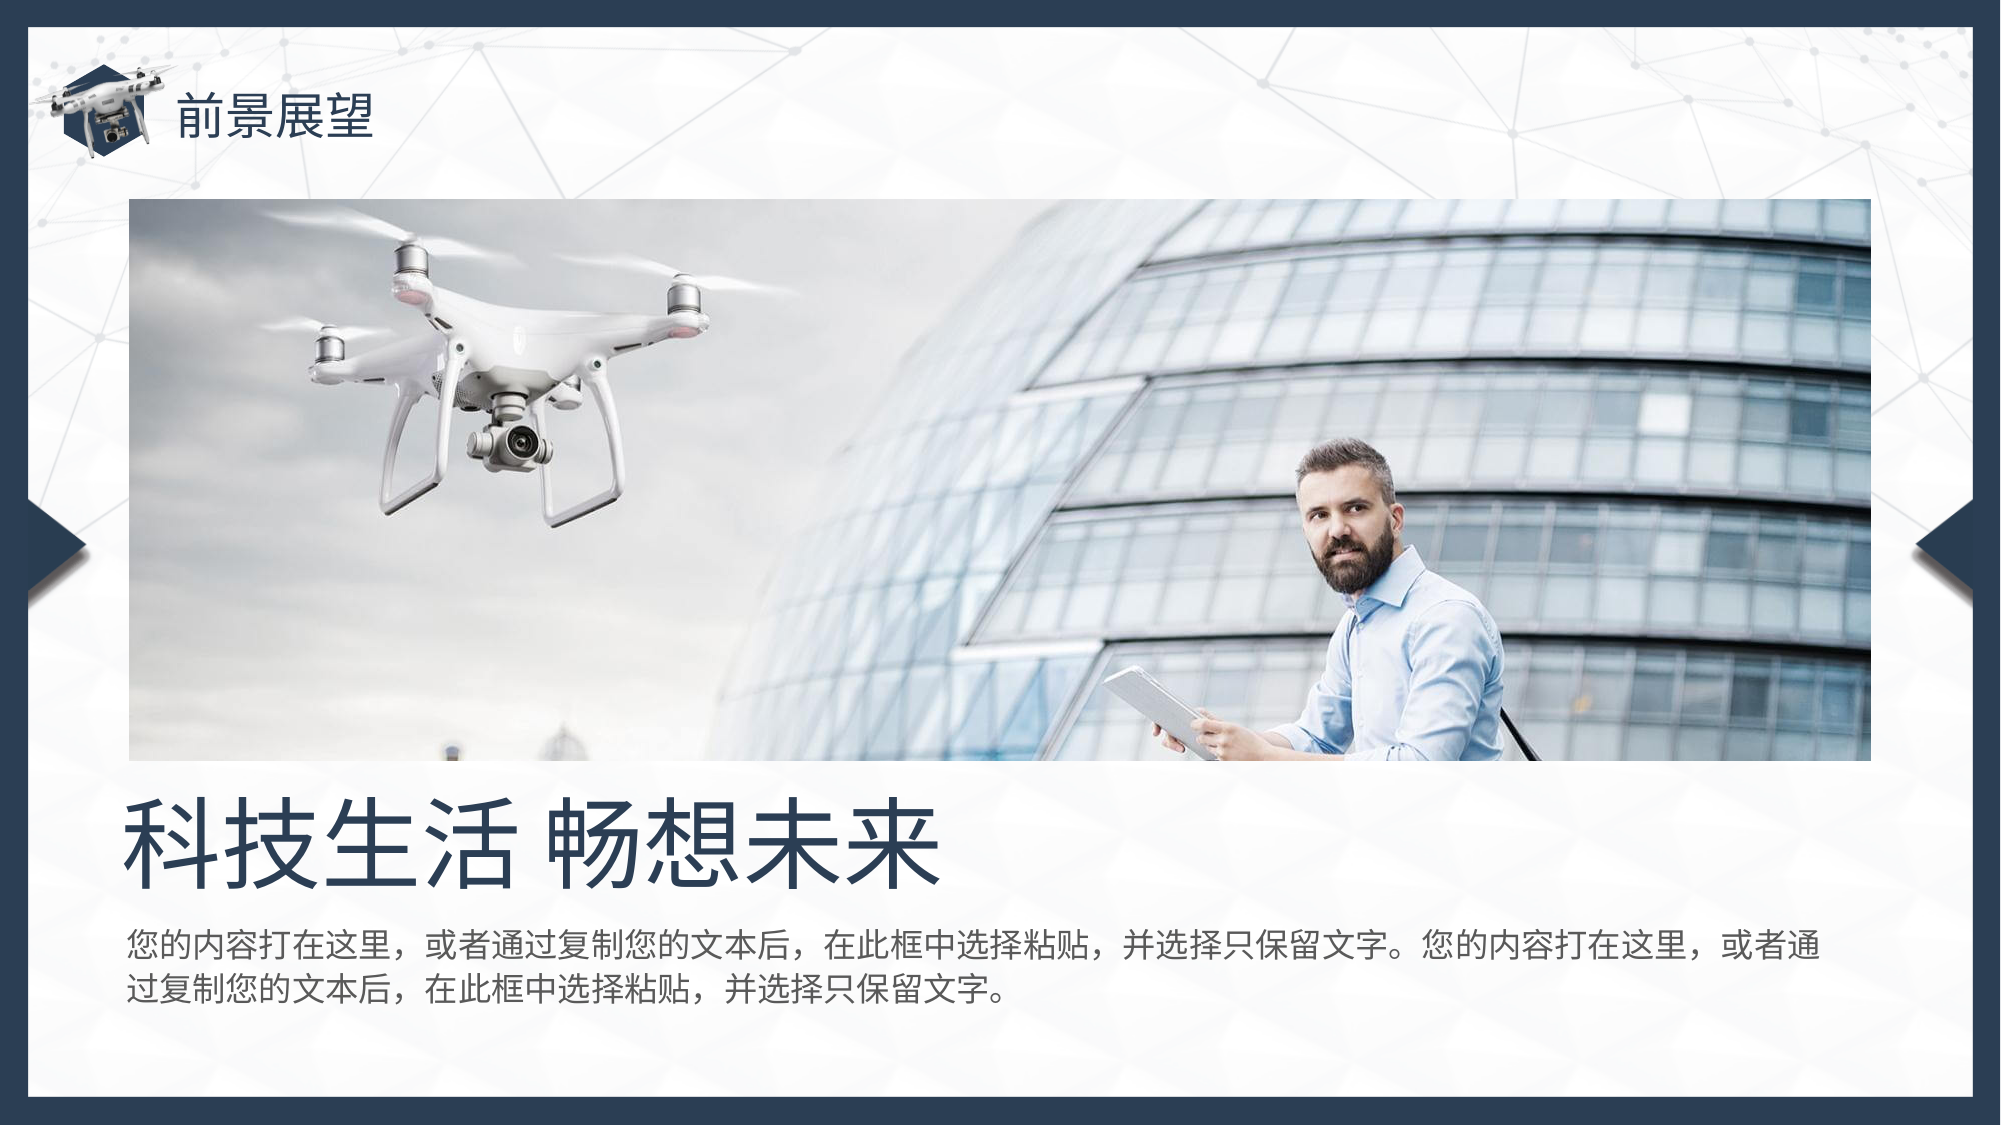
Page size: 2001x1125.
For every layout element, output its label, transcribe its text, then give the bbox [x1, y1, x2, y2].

text_box 前景展望 [179, 77, 442, 153]
picture [0, 0, 2001, 1125]
text_box 您的内容打在这里，或者通过复制您的文本后，在此框中选择粘贴，并选择只保留文字。您的内容打在这里，或者通过复制您的文本后，在此框中选择粘贴，并选择只保留文字。 [103, 909, 1866, 1125]
text_box 科技生活 畅想未来 [63, 774, 1002, 910]
